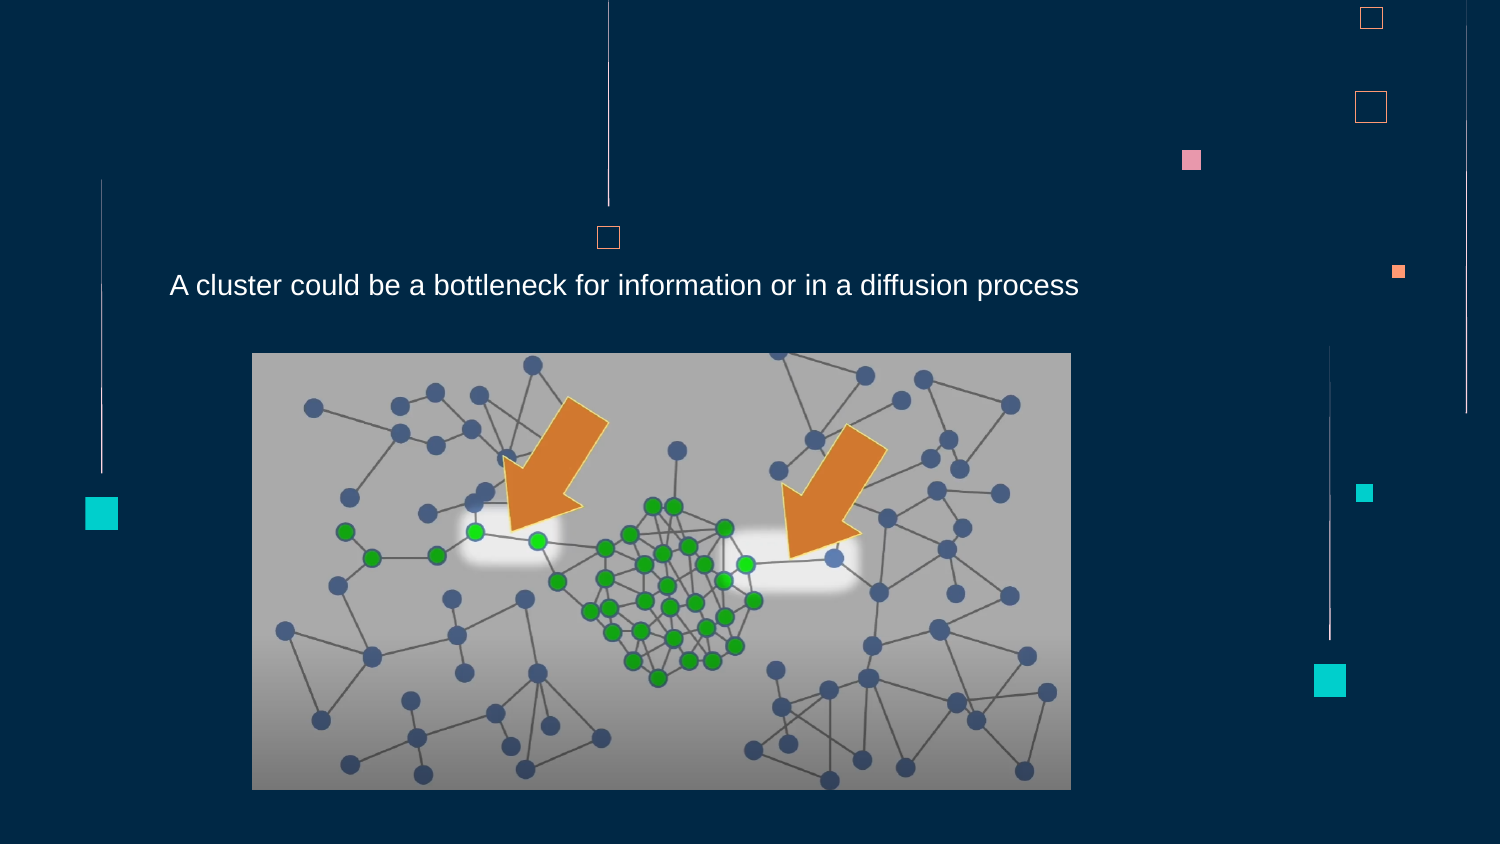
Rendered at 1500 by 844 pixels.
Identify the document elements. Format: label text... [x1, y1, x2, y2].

picture [252, 353, 1071, 791]
text_box A cluster could be a bottleneck for information or in a diffusion process [154, 258, 1273, 309]
